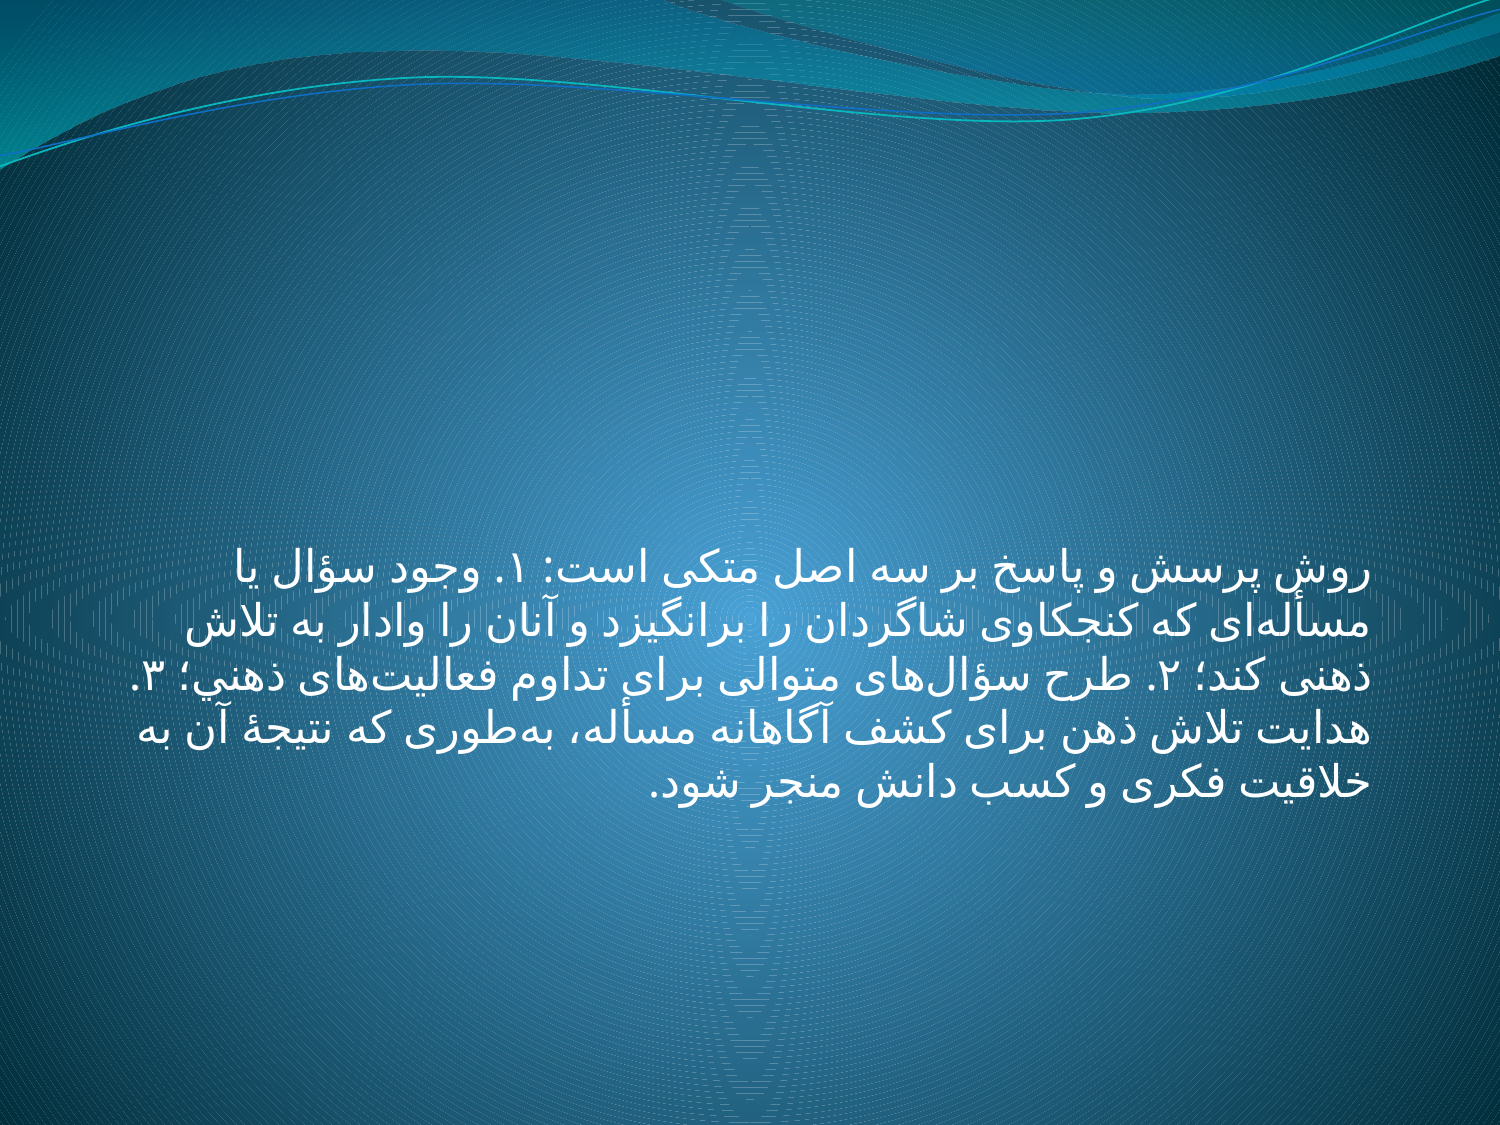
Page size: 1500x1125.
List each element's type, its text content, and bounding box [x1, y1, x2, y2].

subtitle روش پرسش و پاسخ بر سه اصل متکى است: ۱. وجود سؤال يا مسأله‌اى که کنجکاوى شاگردان را برانگيزد و آنان را وادار به تلاش ذهنى کند؛ ۲. طرح سؤال‌هاى متوالى براى تداوم فعاليت‌هاى ذهني؛ ۳. هدايت تلاش ذهن براى کشف آگاهانه مسأله، به‌طورى که نتيجهٔ آن به خلاقيت فکرى و کسب دانش منجر شود. [87, 529, 1376, 818]
